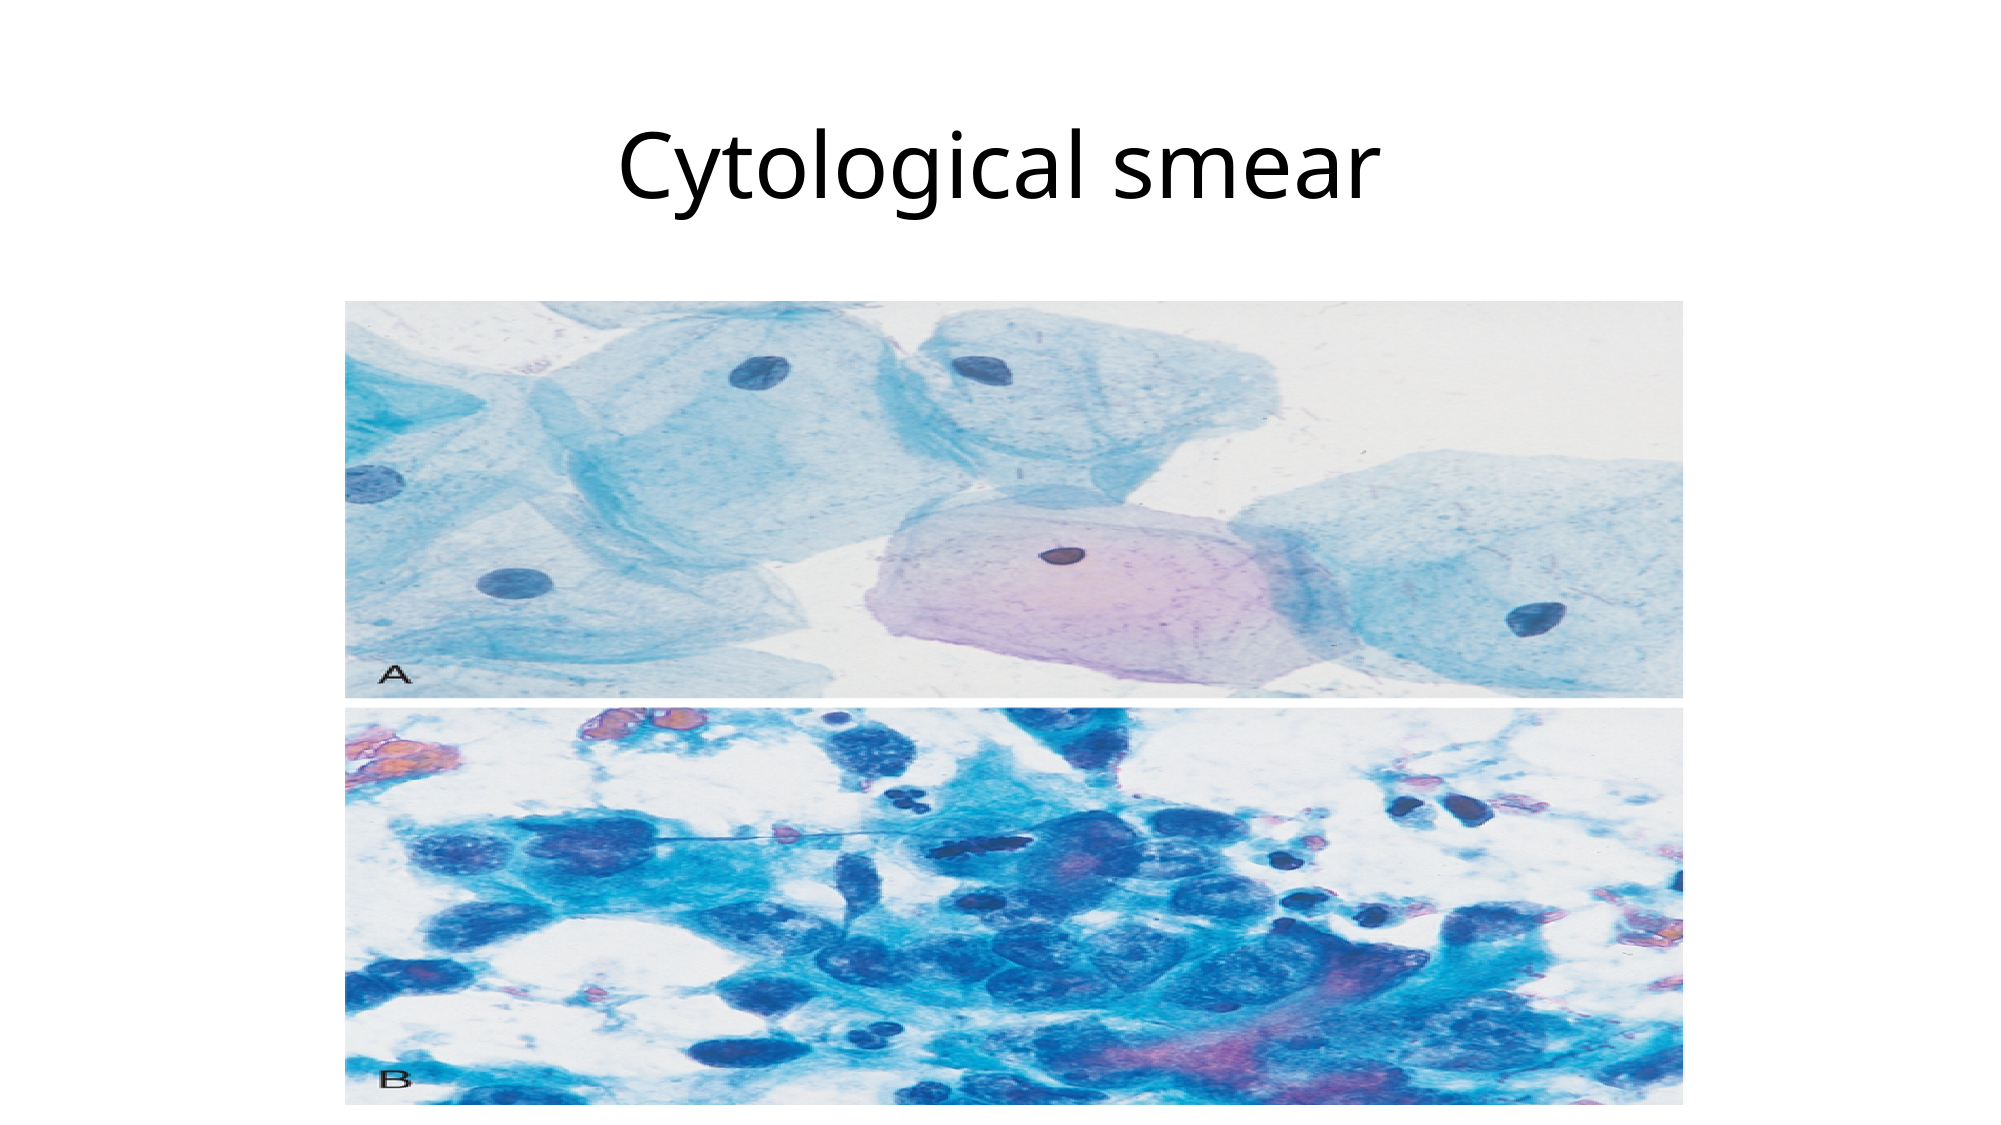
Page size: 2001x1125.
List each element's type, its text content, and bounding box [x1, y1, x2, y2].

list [335, 299, 1688, 1107]
title Cytological smear [137, 59, 1863, 278]
